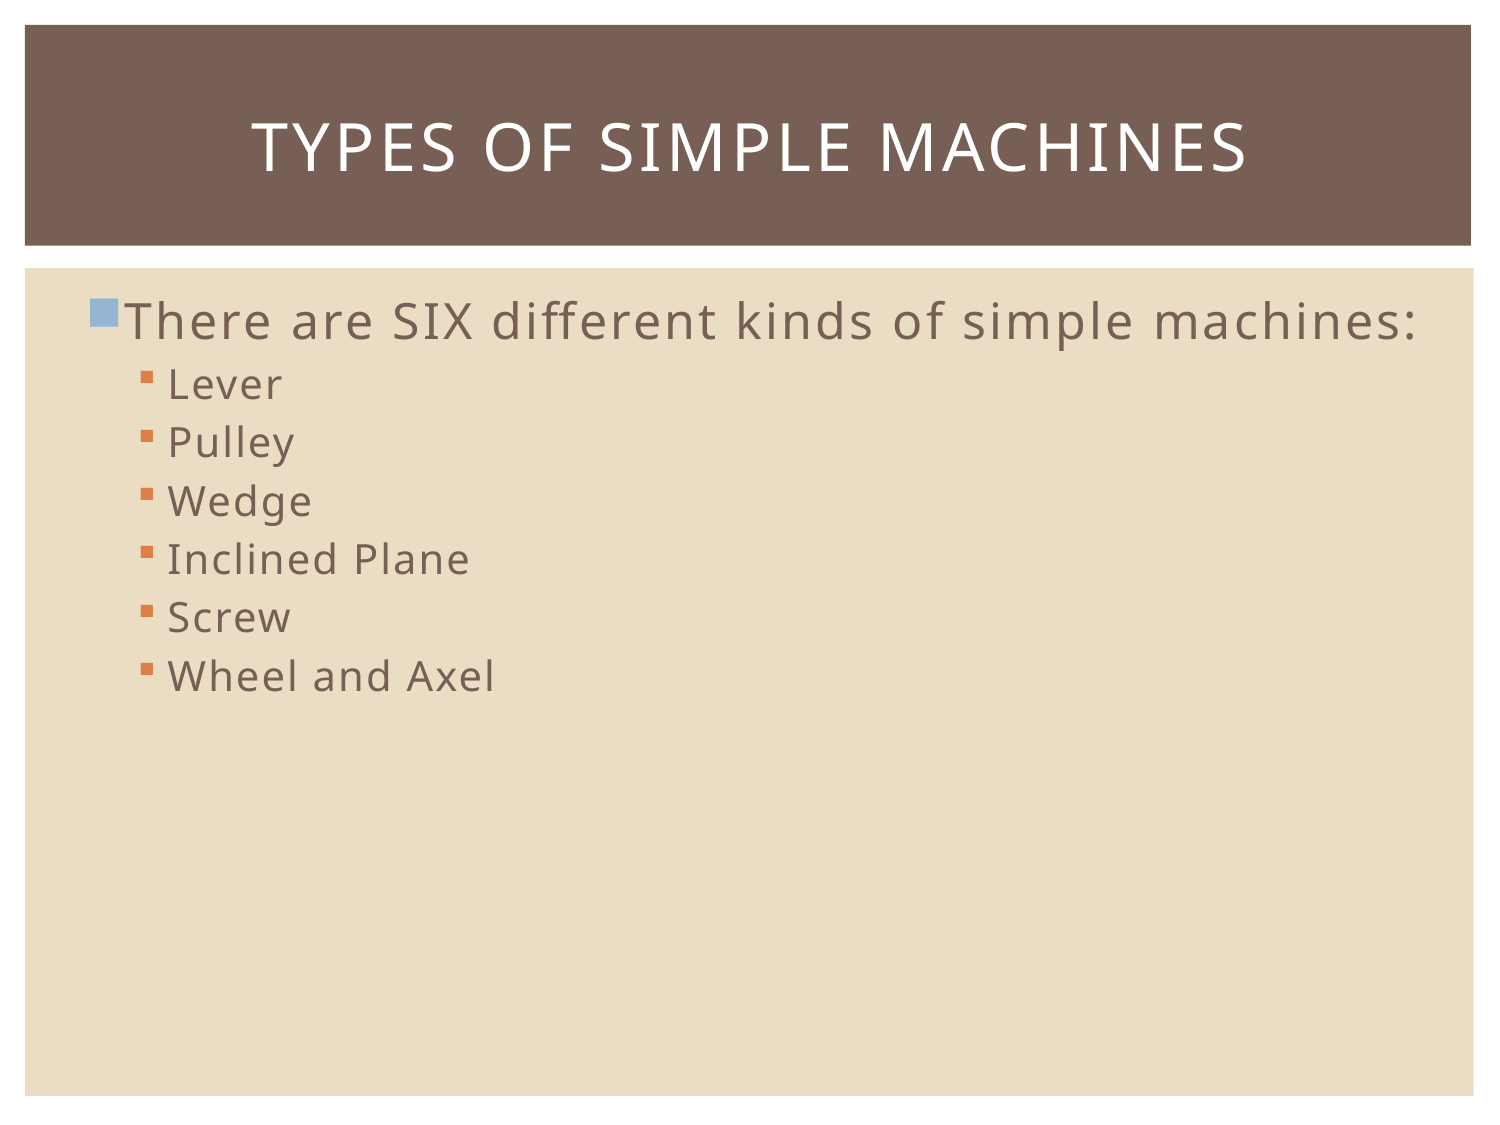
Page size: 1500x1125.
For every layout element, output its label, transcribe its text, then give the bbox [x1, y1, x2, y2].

list There are SIX different kinds of simple machines: Lever Pulley Wedge Inclined Plane Screw Wheel and Axel [62, 281, 1442, 1005]
title Types of Simple machines [62, 58, 1438, 232]
